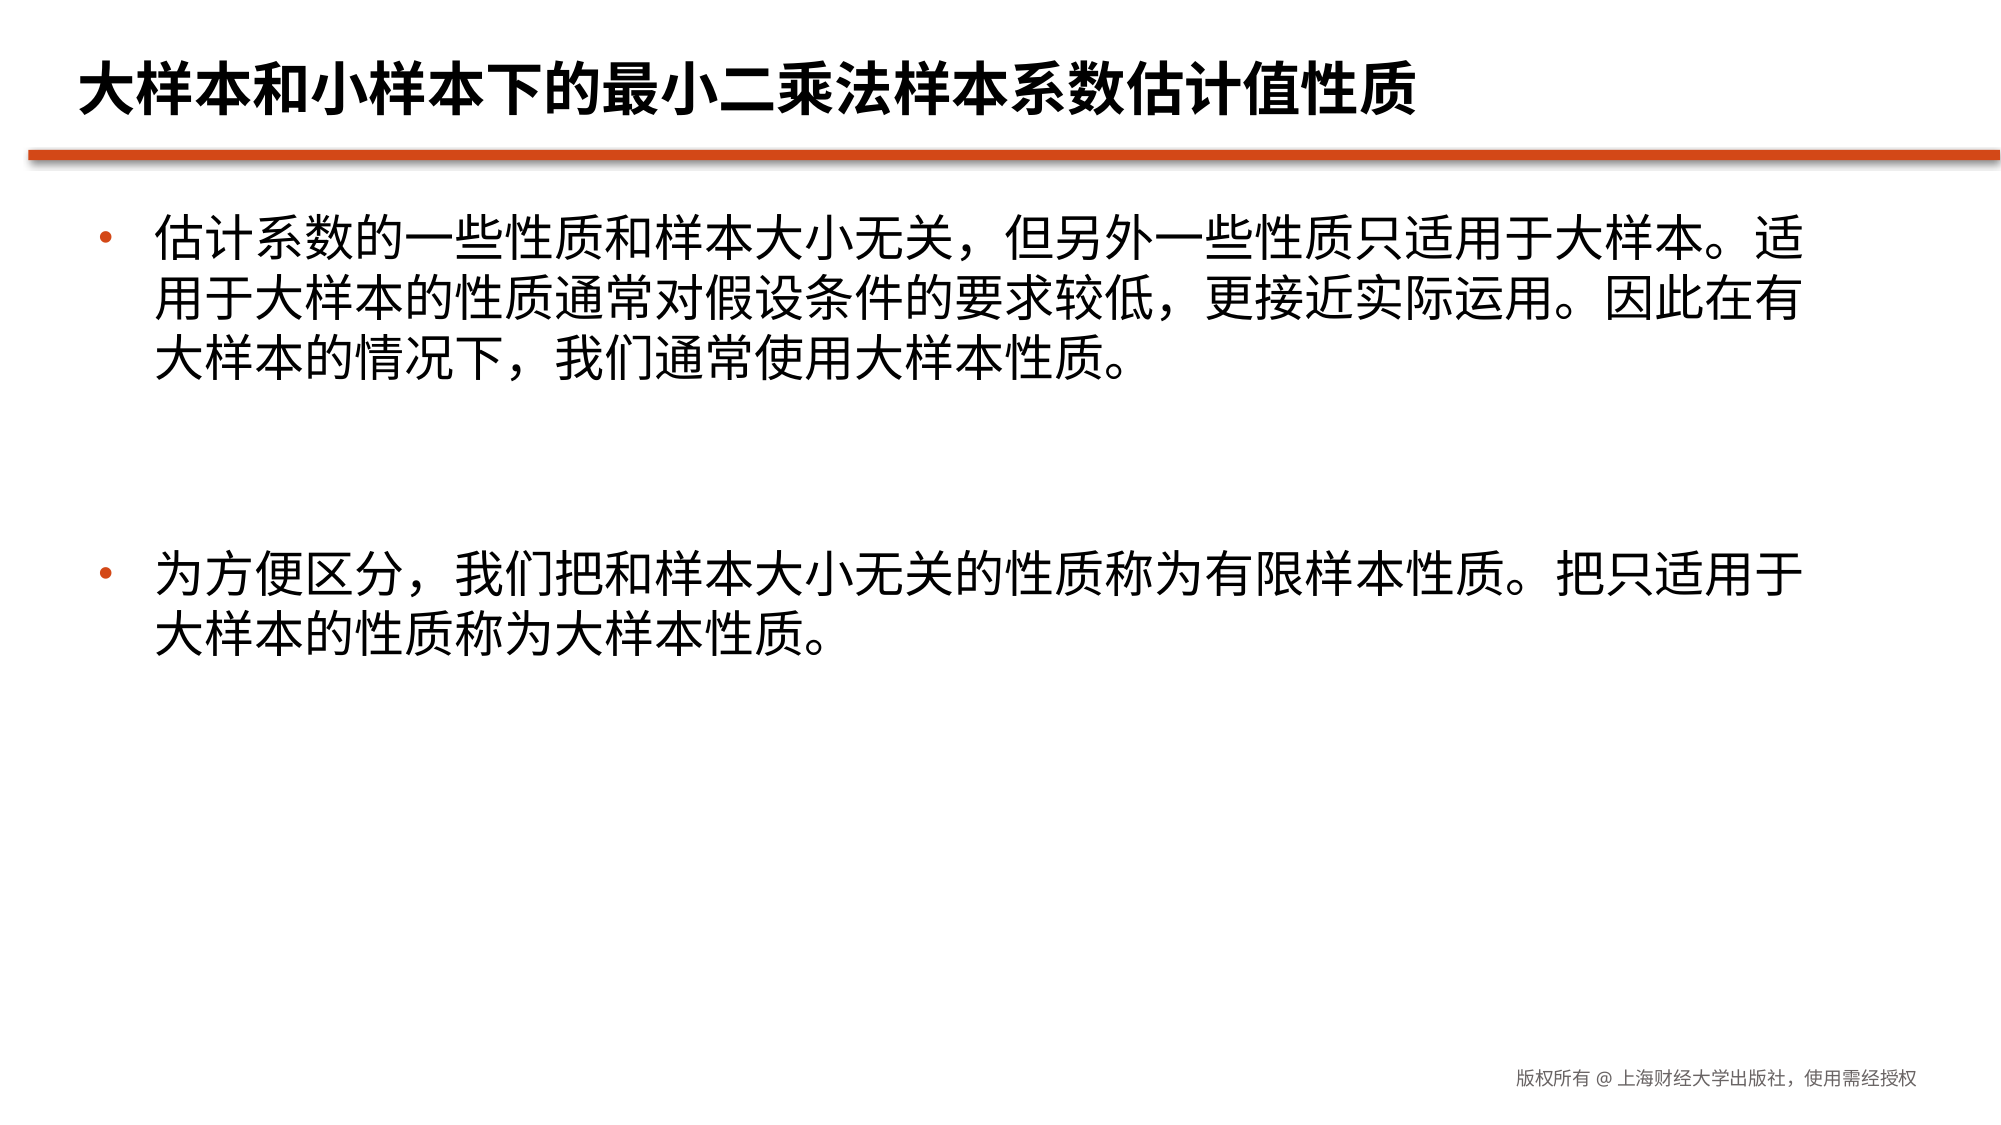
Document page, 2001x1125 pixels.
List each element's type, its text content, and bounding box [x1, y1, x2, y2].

footer 版权所有@上海财经大学出版社，使用需经授权 [1483, 1046, 1950, 1109]
list 估计系数的一些性质和样本大小无关，但另外一些性质只适用于大样本。适用于大样本的性质通常对假设条件的要求较低，更接近实际运用。因此在有大样本的情况下，我们通常使用大样本性质。 为方便区分，我们把和样本大小无关的性质称为有限样本性质。把只适用于大样本的性质称为大样本性质。 [83, 198, 1867, 1032]
title 大样本和小样本下的最小二乘法样本系数估计值性质 [62, 49, 1838, 138]
